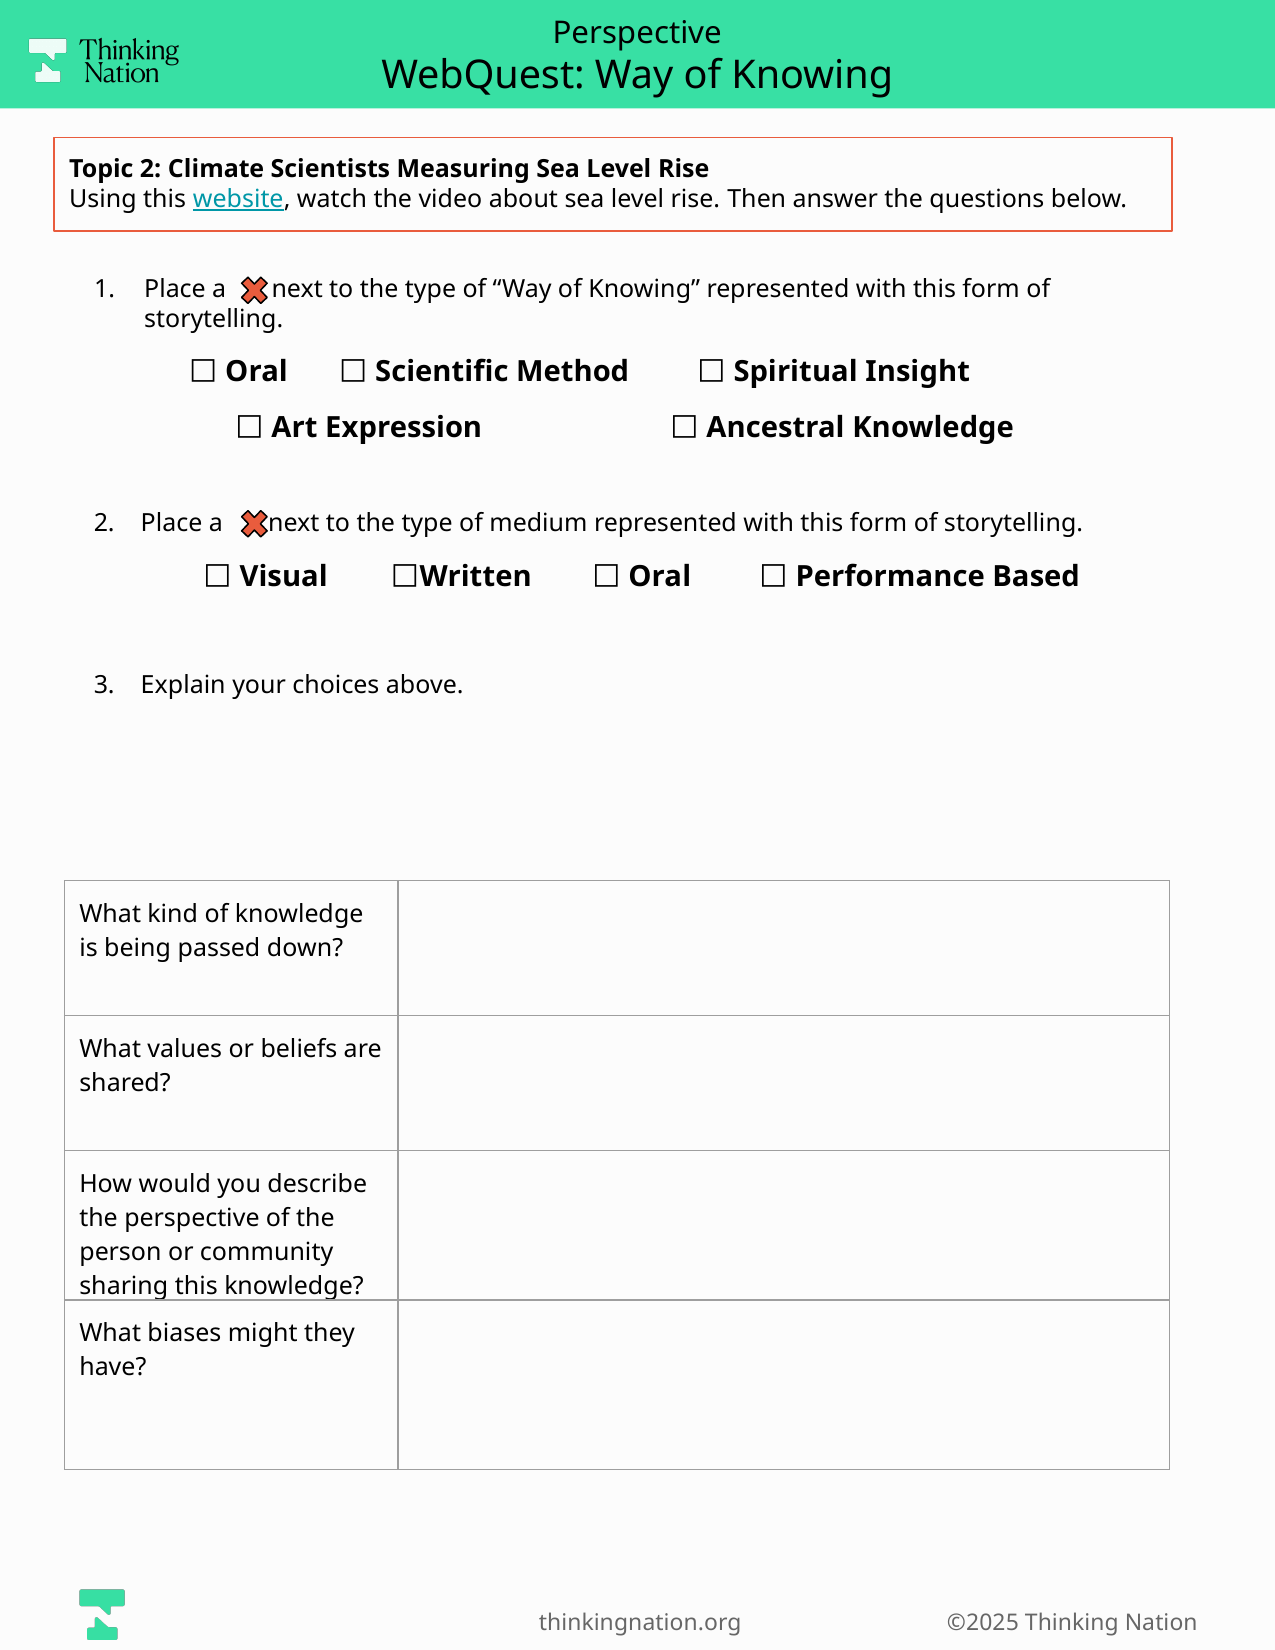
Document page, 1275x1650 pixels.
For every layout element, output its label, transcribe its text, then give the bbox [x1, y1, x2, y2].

text_box thinkingnation.org [489, 1592, 792, 1643]
table_cell How would you describe the perspective of the person or community sharing this knowledge? [65, 1151, 397, 1299]
table_cell [399, 1016, 1169, 1150]
text_box 2. Place a next to the type of medium represented with this form of storytelling. ⬜ Visual ⬜Written ⬜ Oral ⬜ Performance Based 3. Explain your choices above. [78, 491, 1205, 828]
table_cell [399, 1301, 1169, 1469]
text_box Topic 2: Climate Scientists Measuring Sea Level Rise Using this website, watch the video about sea level rise. Then answer the questions below. [54, 137, 1172, 232]
table_header [399, 881, 1169, 1015]
table_cell What values or beliefs are shared? [65, 1016, 397, 1150]
table_header What kind of knowledge is being passed down? [65, 881, 397, 1015]
text_box [241, 277, 268, 304]
text_box Place a next to the type of “Way of Knowing” represented with this form of storytelling. ⬜ Oral ⬜ Scientific Method ⬜ Spiritual Insight ⬜ Art Expression ⬜ Ancestral Knowledge [54, 257, 1180, 488]
picture [66, 1578, 138, 1650]
table_cell [399, 1151, 1169, 1299]
picture [12, 24, 184, 96]
text_box Perspective WebQuest: Way of Knowing [0, 0, 1275, 109]
text_box ©2025 Thinking Nation [912, 1592, 1214, 1643]
table_cell What biases might they have? [65, 1301, 397, 1469]
text_box [241, 510, 268, 537]
